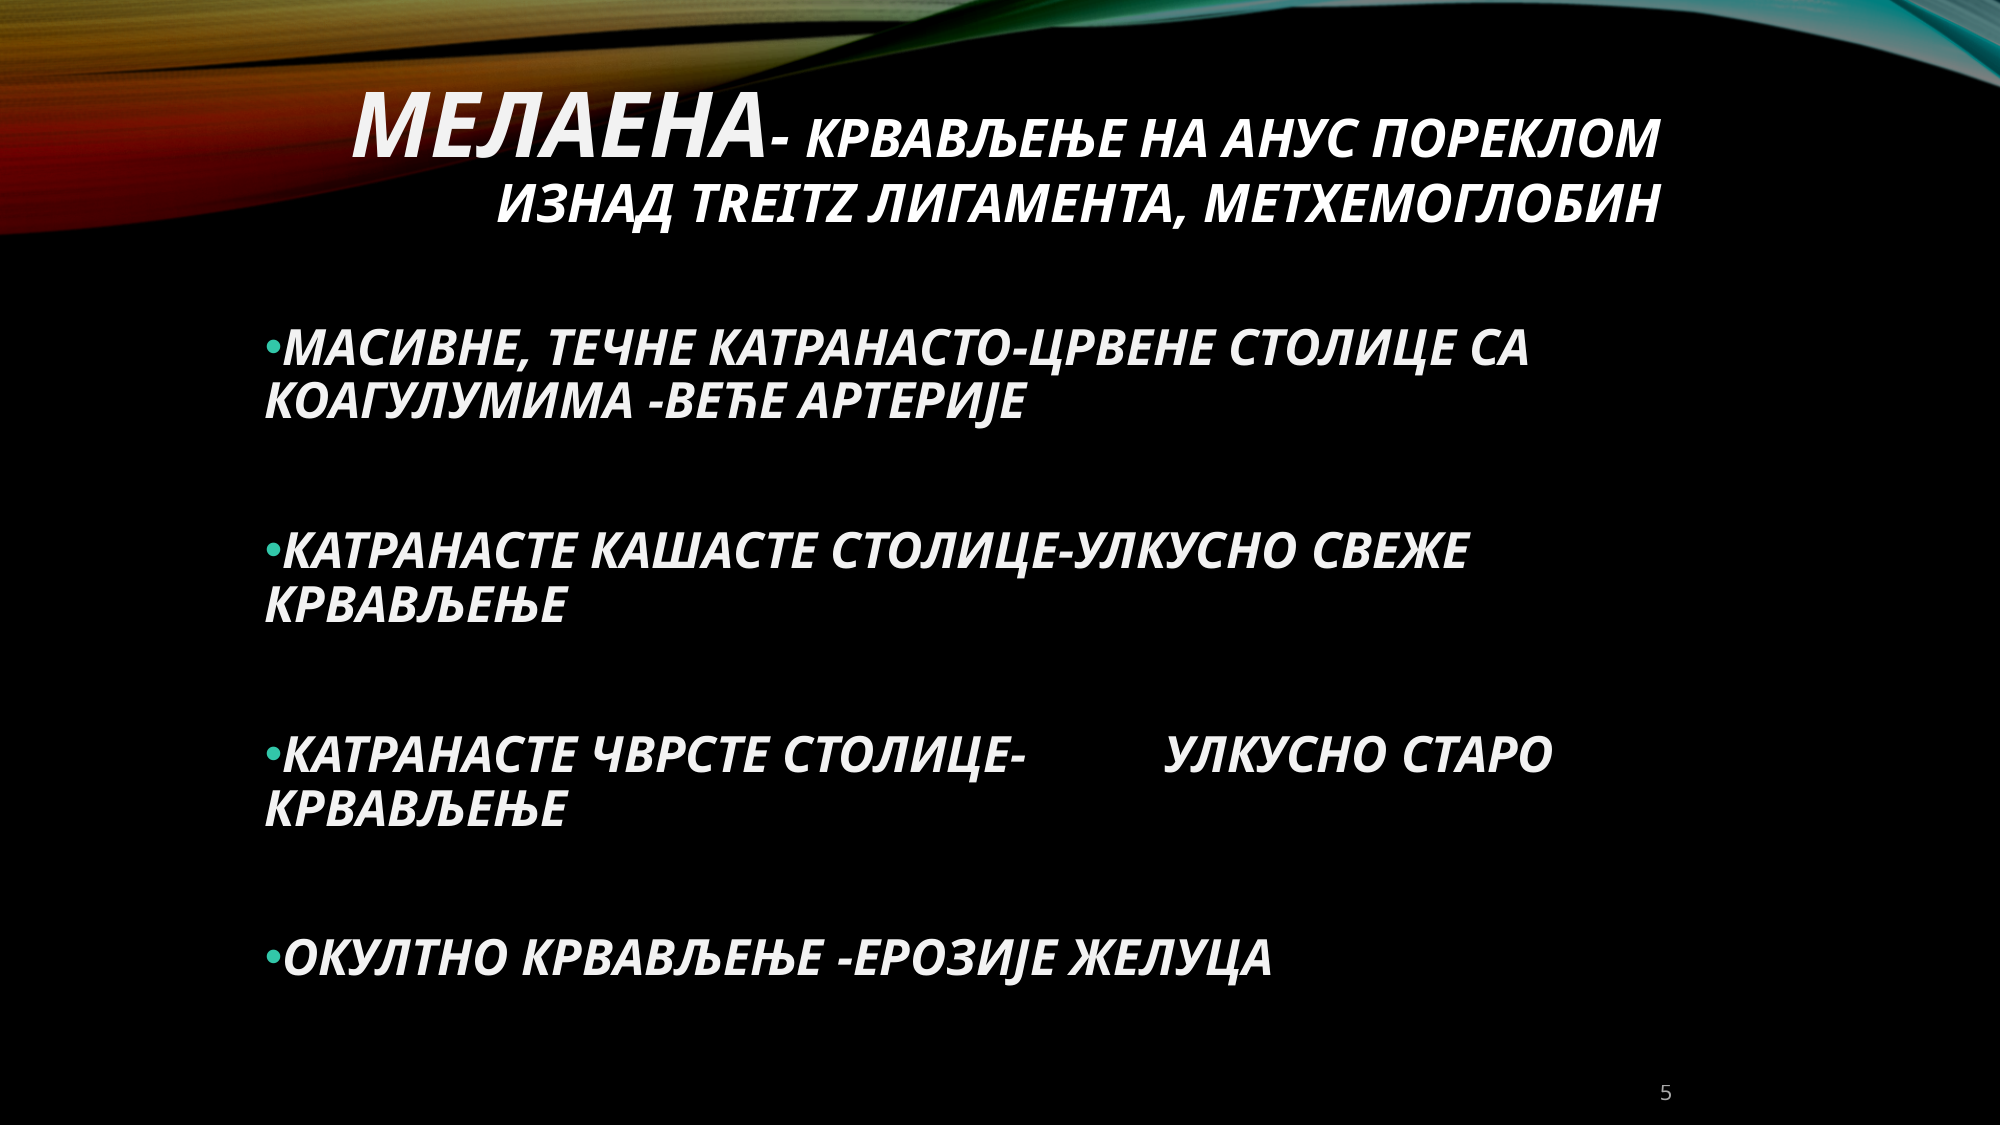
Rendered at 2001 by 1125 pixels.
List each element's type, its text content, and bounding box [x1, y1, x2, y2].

title МЕЛAЕНА- КРВАВЉЕЊЕ НА АНУС ПОРЕКЛОМ ИЗНАД Тreitz ЛИГАМЕНТА, МЕТХЕМОГЛОБИН [326, 42, 1677, 270]
list МАСИВНЕ, ТЕЧНЕ КАТРАНАСТО-ЦРВЕНЕ СТОЛИЦЕ СА КОАГУЛУМИМА -ВЕЋЕ АРТЕРИЈЕ КАТРАНАСТЕ КАШАСТЕ СТОЛИЦЕ-УЛКУСНО СВЕЖЕ КРВАВЉЕЊЕ КАТРАНАСТЕ ЧВРСТЕ СТОЛИЦЕ- УЛКУСНО СТАРО КРВАВЉЕЊЕ ОКУЛТНО КРВАВЉЕЊЕ -ЕРОЗИЈЕ ЖЕЛУЦА [249, 314, 1721, 1071]
slide_number 5 [1543, 1073, 1688, 1115]
picture [0, 0, 2000, 237]
